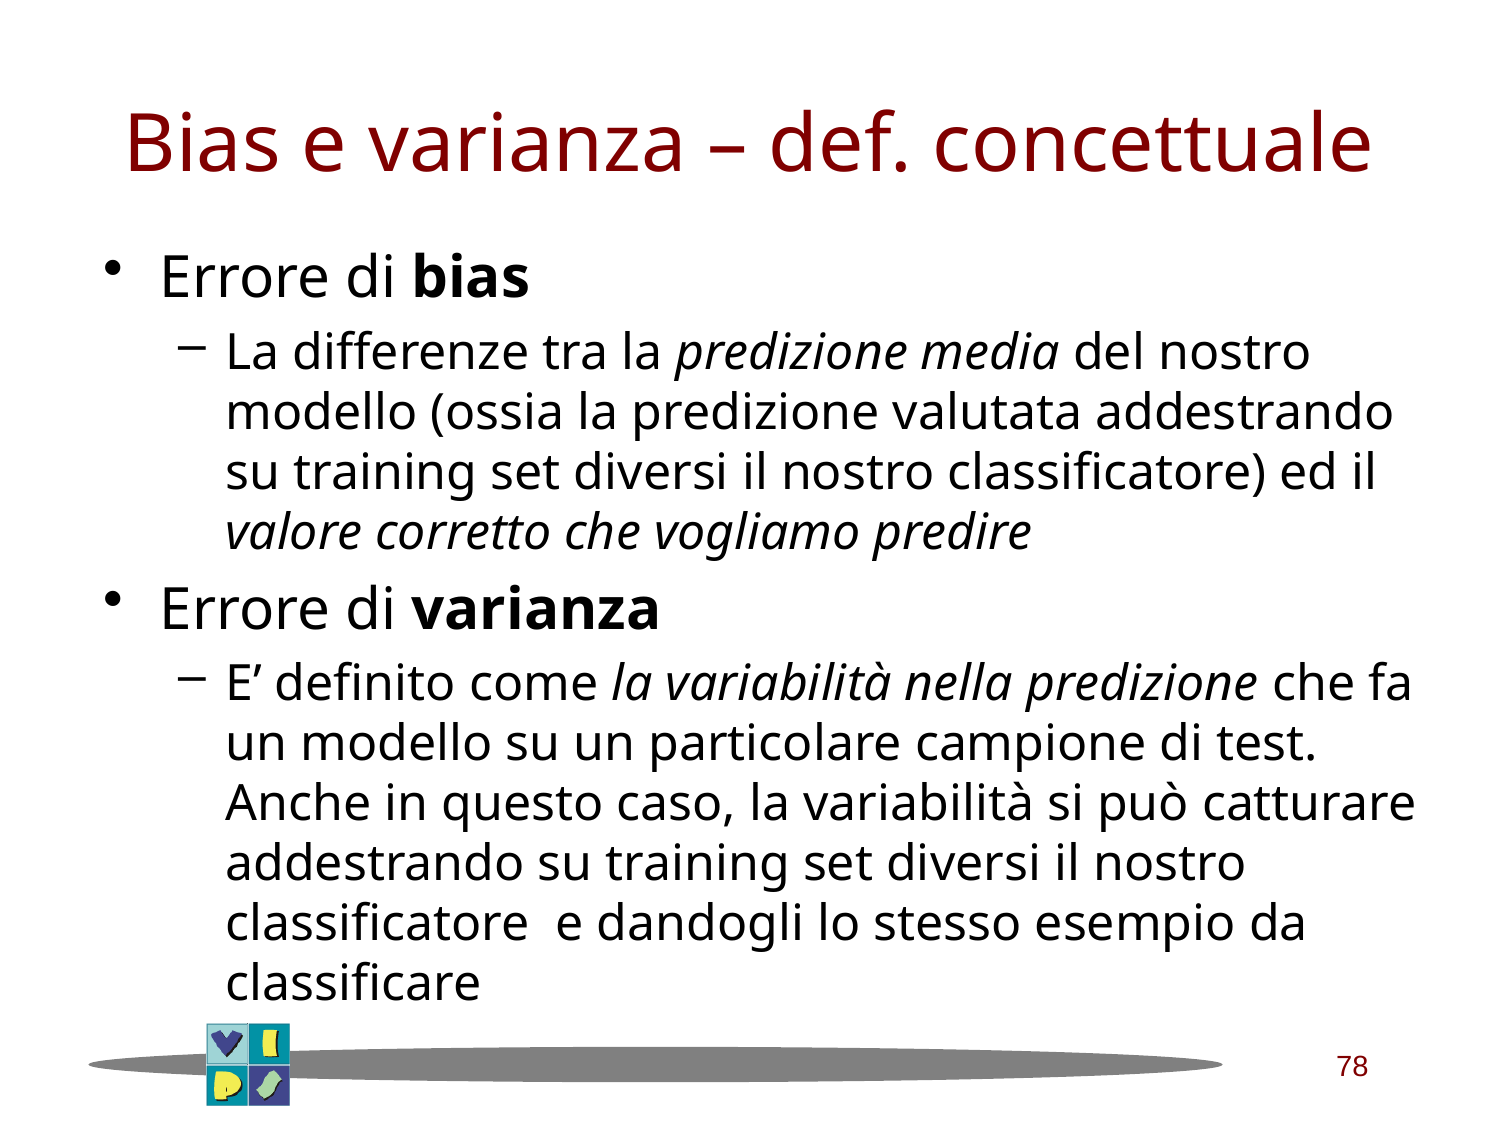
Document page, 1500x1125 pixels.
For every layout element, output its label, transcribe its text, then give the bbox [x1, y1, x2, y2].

picture [206, 1023, 290, 1106]
title Bias e varianza – def. concettuale [75, 45, 1425, 233]
slide_number 78 [1033, 1039, 1384, 1118]
list Errore di bias La differenze tra la predizione media del nostro modello (ossia la predizione valutata addestrando su training set diversi il nostro classificatore) ed il valore corretto che vogliamo predire Errore di varianza E’ definito come la variabilità nella predizione che fa un modello su un particolare campione di test. Anche in questo caso, la variabilità si può catturare addestrando su training set diversi il nostro classificatore e dandogli lo stesso esempio da classificare [88, 231, 1439, 975]
